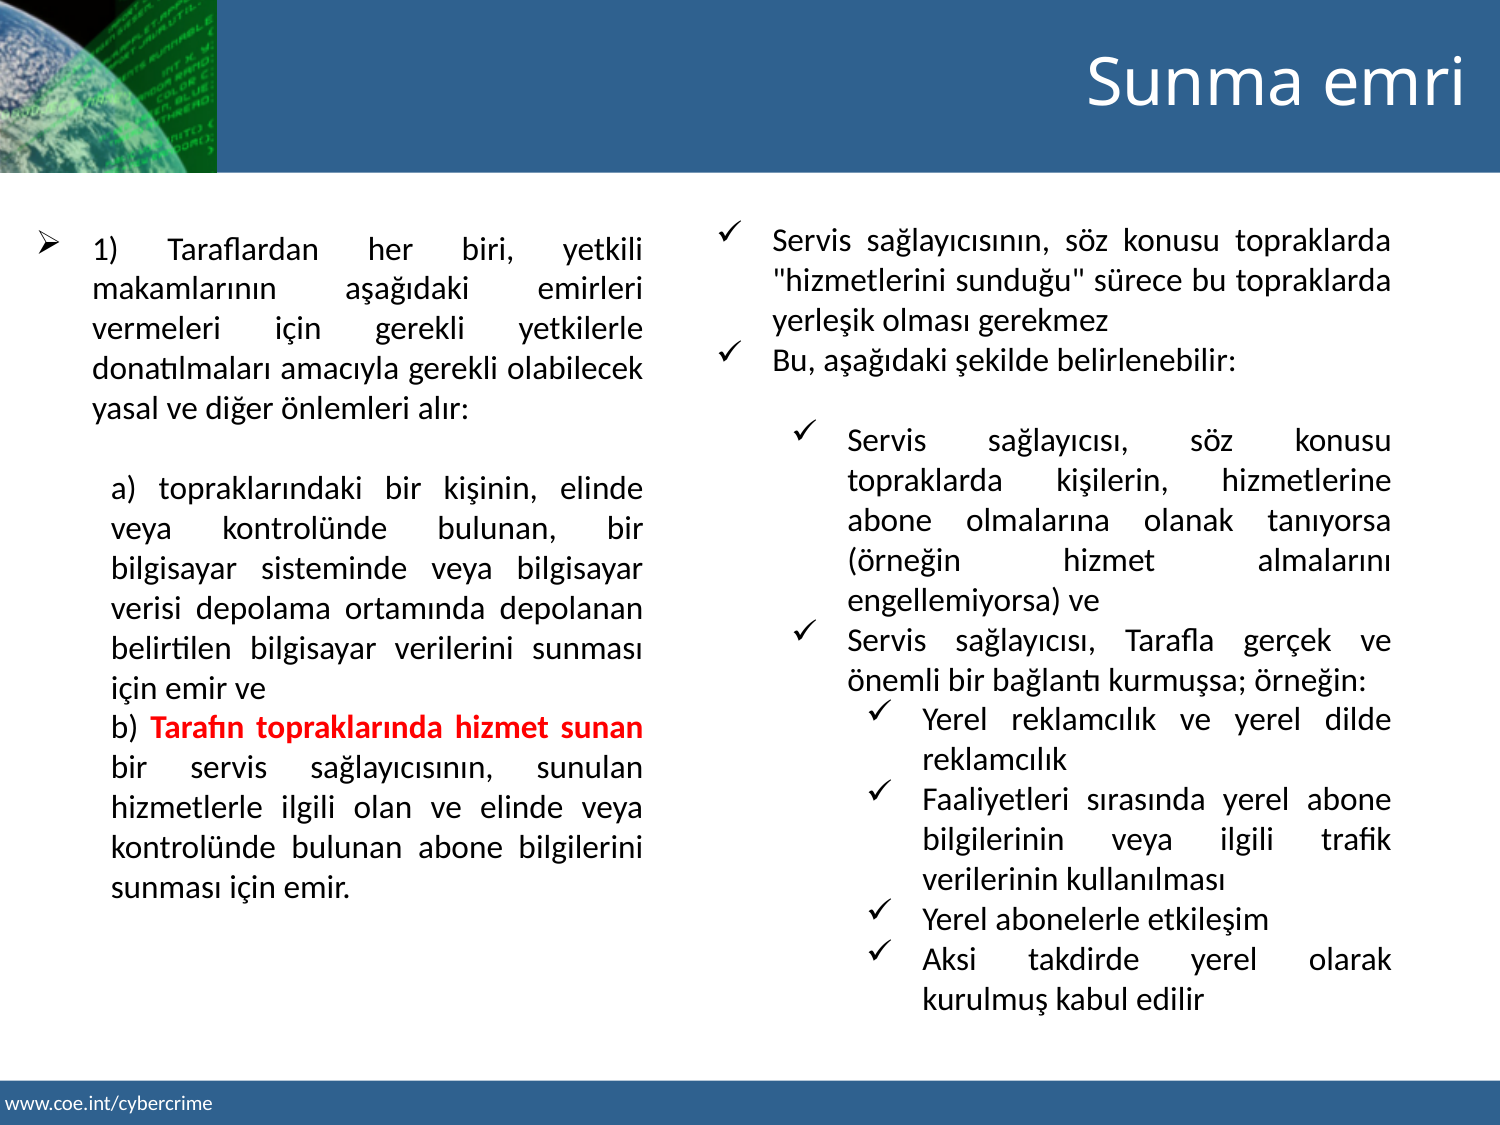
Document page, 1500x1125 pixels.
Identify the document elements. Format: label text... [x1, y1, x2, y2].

text_box Servis sağlayıcısının, söz konusu topraklarda "hizmetlerini sunduğu" sürece bu topraklarda yerleşik olması gerekmez Bu, aşağıdaki şekilde belirlenebilir: Servis sağlayıcısı, söz konusu topraklarda kişilerin, hizmetlerine abone olmalarına olanak tanıyorsa (örneğin hizmet almalarını engellemiyorsa) ve Servis sağlayıcısı, Tarafla gerçek ve önemli bir bağlantı kurmuşsa; örneğin: Yerel reklamcılık ve yerel dilde reklamcılık Faaliyetleri sırasında yerel abone bilgilerinin veya ilgili trafik verilerinin kullanılması Yerel abonelerle etkileşim Aksi takdirde yerel olarak kurulmuş kabul edilir [701, 211, 1408, 1025]
text_box Sunma emri [230, 31, 1483, 126]
picture [0, 0, 217, 173]
text_box 1) Taraflardan her biri, yetkili makamlarının aşağıdaki emirleri vermeleri için gerekli yetkilerle donatılmaları amacıyla gerekli olabilecek yasal ve diğer önlemleri alır: a) topraklarındaki bir kişinin, elinde veya kontrolünde bulunan, bir bilgisayar sisteminde veya bilgisayar verisi depolama ortamında depolanan belirtilen bilgisayar verilerini sunması için emir ve b) Tarafın topraklarında hizmet sunan bir servis sağlayıcısının, sunulan hizmetlerle ilgili olan ve elinde veya kontrolünde bulunan abone bilgilerini sunması için emir. [21, 219, 660, 913]
